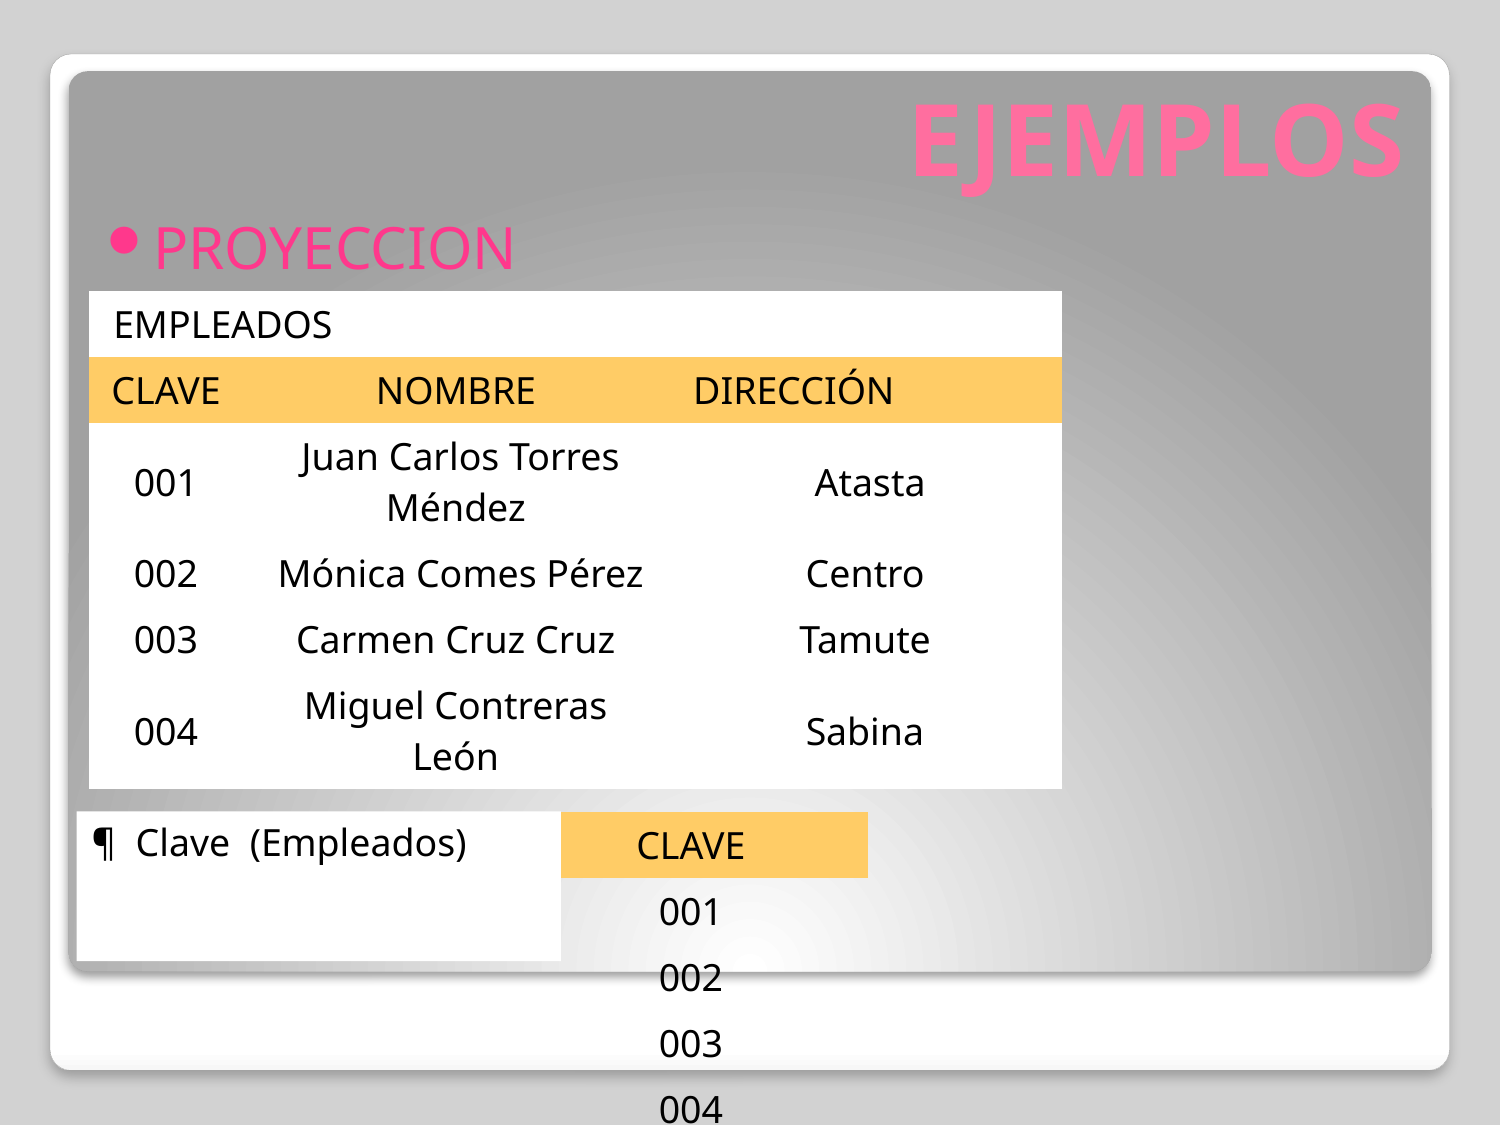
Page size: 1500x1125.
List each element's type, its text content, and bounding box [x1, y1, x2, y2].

table_cell NOMBRE [243, 357, 668, 423]
title EJEMPLOS [76, 30, 1420, 196]
table_cell 002 [514, 944, 868, 1010]
table_cell DIRECCIÓN [668, 357, 1062, 423]
table_header EMPLEADOS [89, 291, 1062, 357]
list PROYECCION [76, 196, 1427, 1059]
table_cell Mónica Comes Pérez [243, 540, 668, 606]
table_cell 004 [514, 1076, 868, 1125]
table_cell CLAVE [89, 357, 243, 423]
table_cell 001 [561, 878, 868, 944]
table_cell 001 [89, 423, 243, 540]
text_box ¶ Clave (Empleados) [76, 811, 561, 962]
table_header CLAVE [561, 812, 868, 878]
table_cell 003 [89, 606, 243, 672]
table_cell Miguel Contreras León [243, 672, 668, 789]
table_cell Tamute [668, 606, 1062, 672]
table_cell 004 [89, 672, 243, 789]
table_cell 002 [89, 540, 243, 606]
table_cell Atasta [668, 423, 1062, 540]
table_cell Juan Carlos Torres Méndez [243, 423, 668, 540]
table_cell Centro [668, 540, 1062, 606]
table_cell Carmen Cruz Cruz [243, 606, 668, 672]
table_cell Sabina [668, 672, 1062, 789]
table_cell 003 [514, 1010, 868, 1076]
